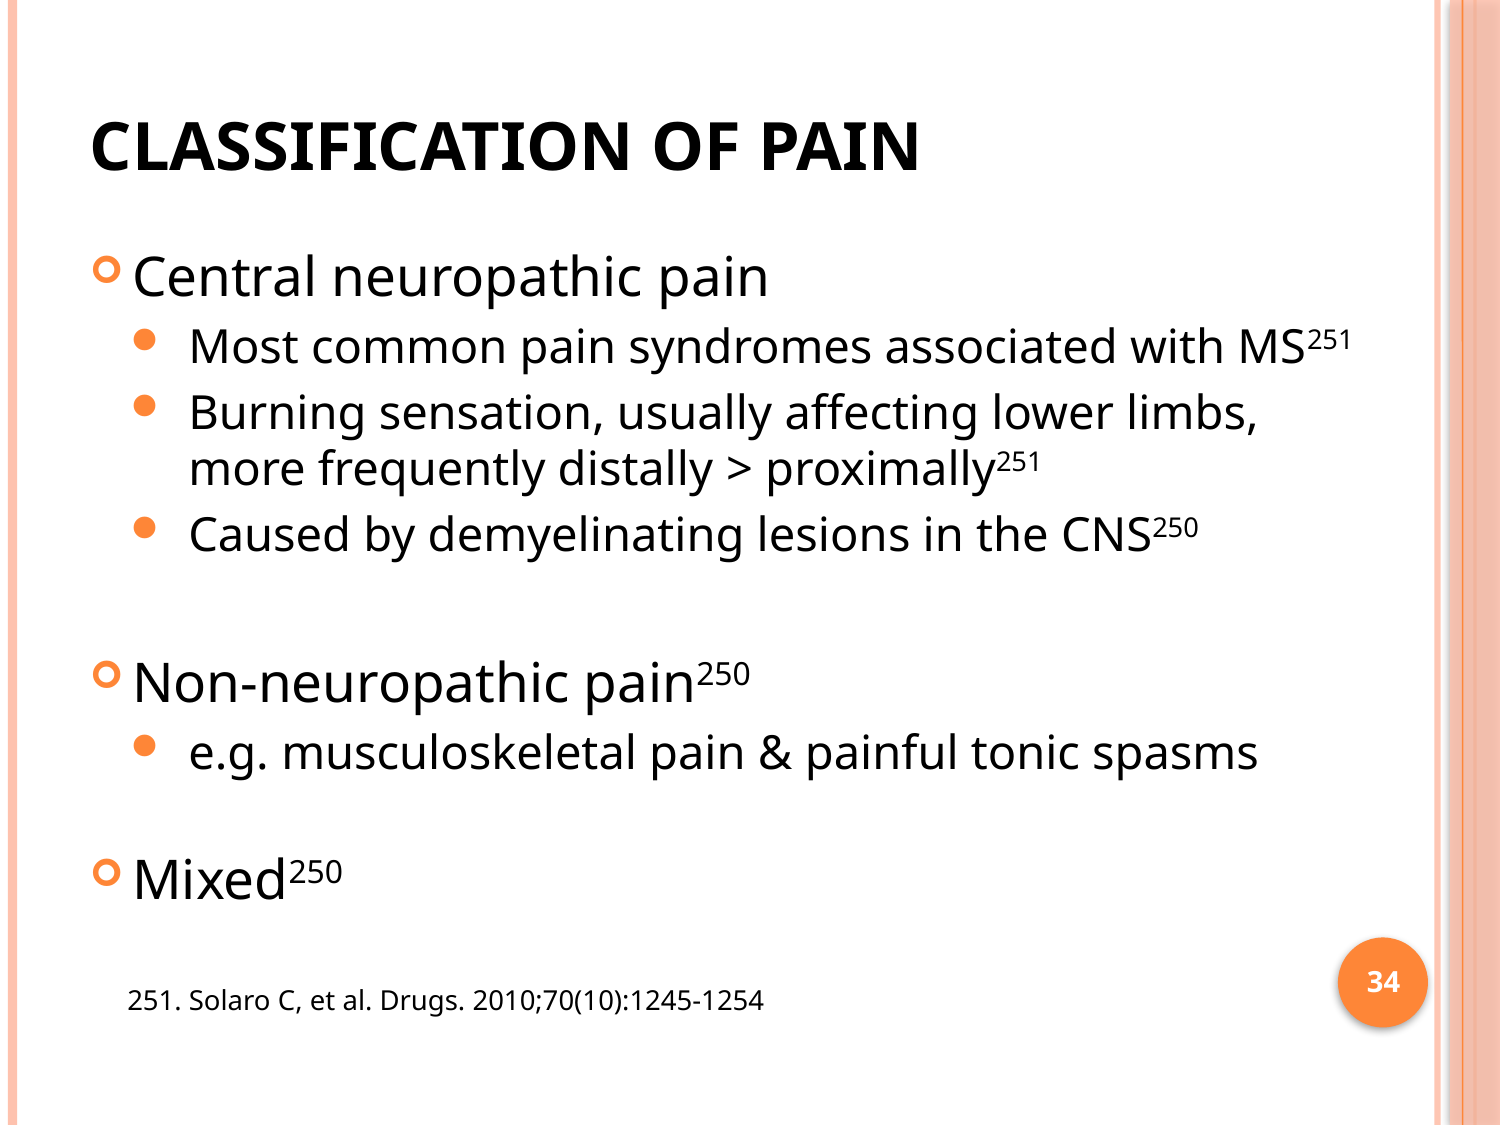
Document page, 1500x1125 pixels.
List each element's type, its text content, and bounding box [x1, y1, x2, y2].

title Classification of pain [75, 62, 1300, 192]
slide_number 34 [1333, 940, 1434, 1027]
list Central neuropathic pain Most common pain syndromes associated with MS251 Burning sensation, usually affecting lower limbs, more frequently distally > proximally251 Caused by demyelinating lesions in the CNS250 Non-neuropathic pain250 e.g. musculoskeletal pain & painful tonic spasms Mixed250 251. Solaro C, et al. Drugs. 2010;70(10):1245-1254 [75, 234, 1379, 1070]
